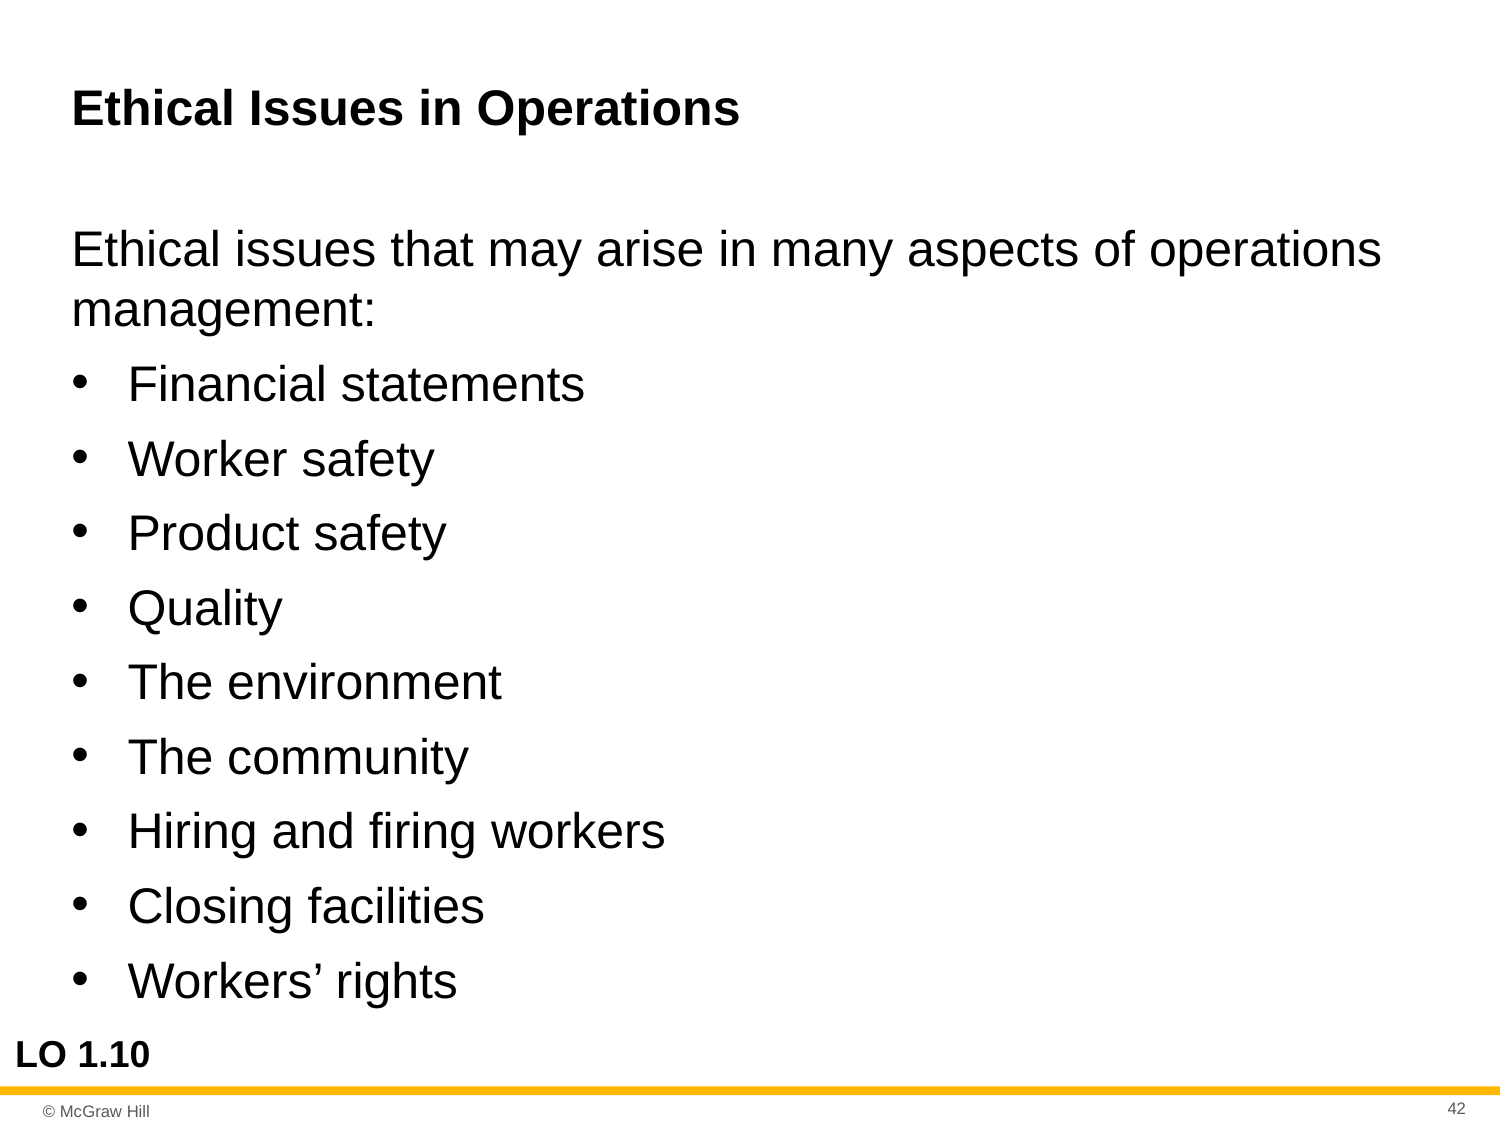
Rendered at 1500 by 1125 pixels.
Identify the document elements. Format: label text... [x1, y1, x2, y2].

title Ethical Issues in Operations [56, 50, 1444, 162]
list Ethical issues that may arise in many aspects of operations management: Financial statements Worker safety Product safety Quality The environment The community Hiring and firing workers Closing facilities Workers’ rights [56, 209, 1444, 1020]
list LO 1.10 [0, 1022, 197, 1085]
